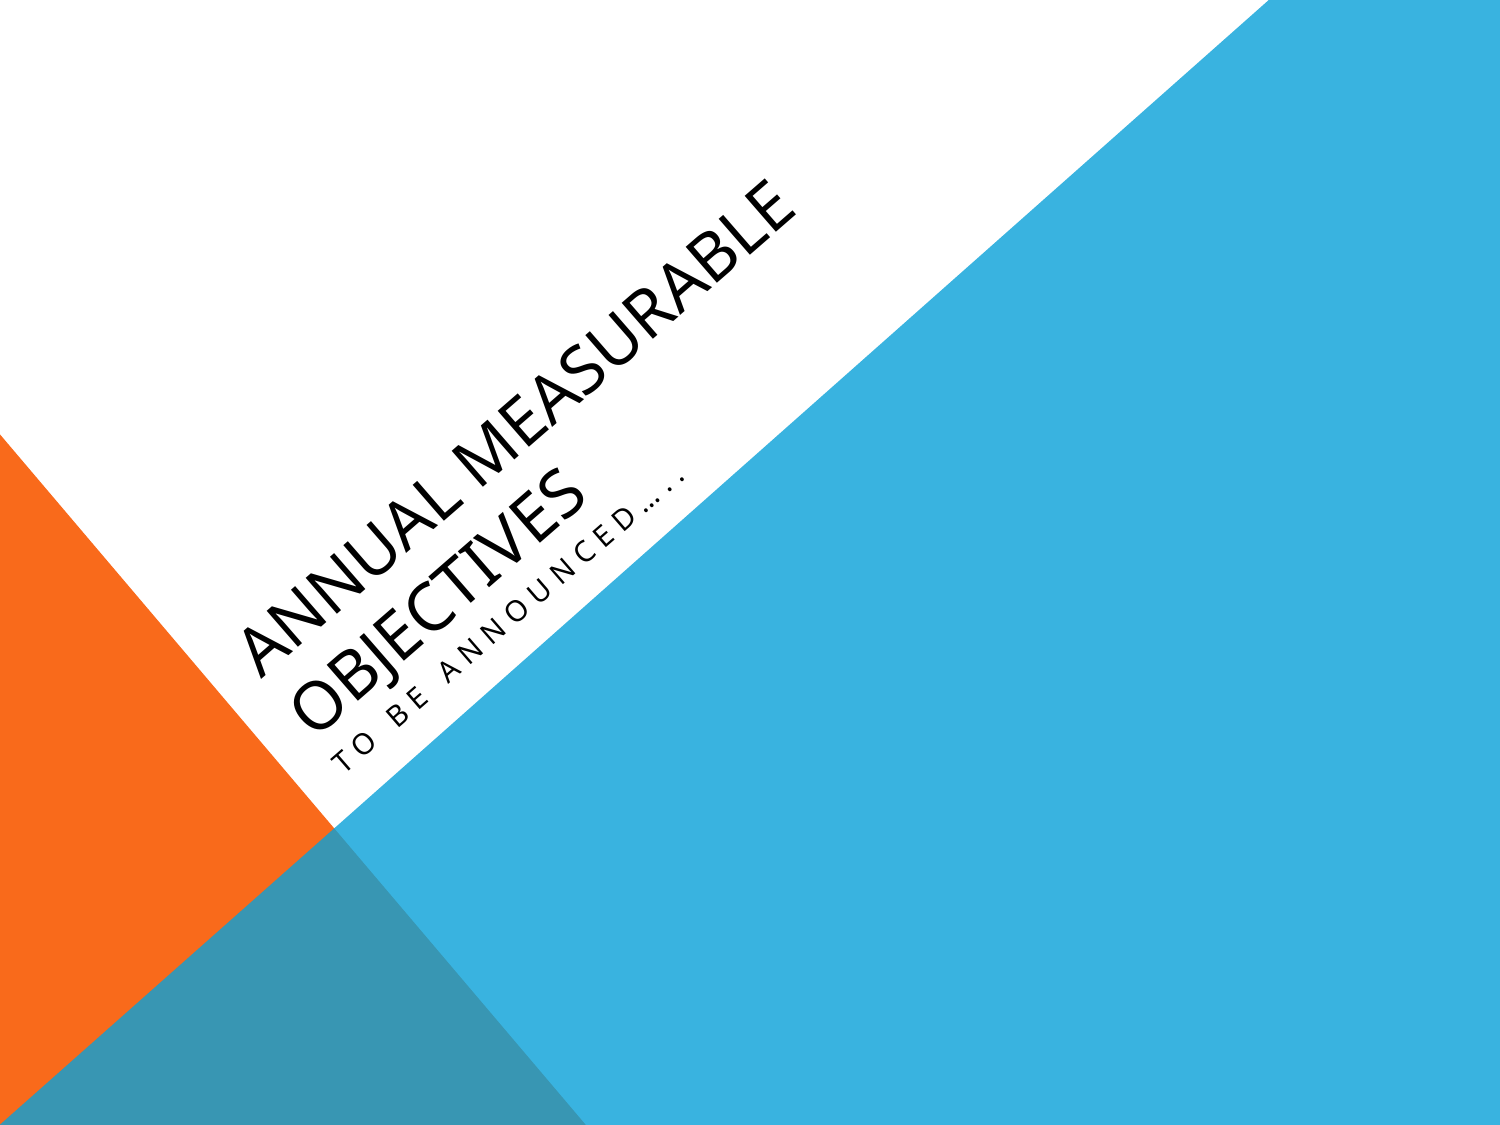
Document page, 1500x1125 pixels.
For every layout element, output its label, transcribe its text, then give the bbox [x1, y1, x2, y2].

title Annual Measurable Objectives [182, 4, 1012, 761]
subtitle To Be Announced….. [312, 61, 1154, 804]
